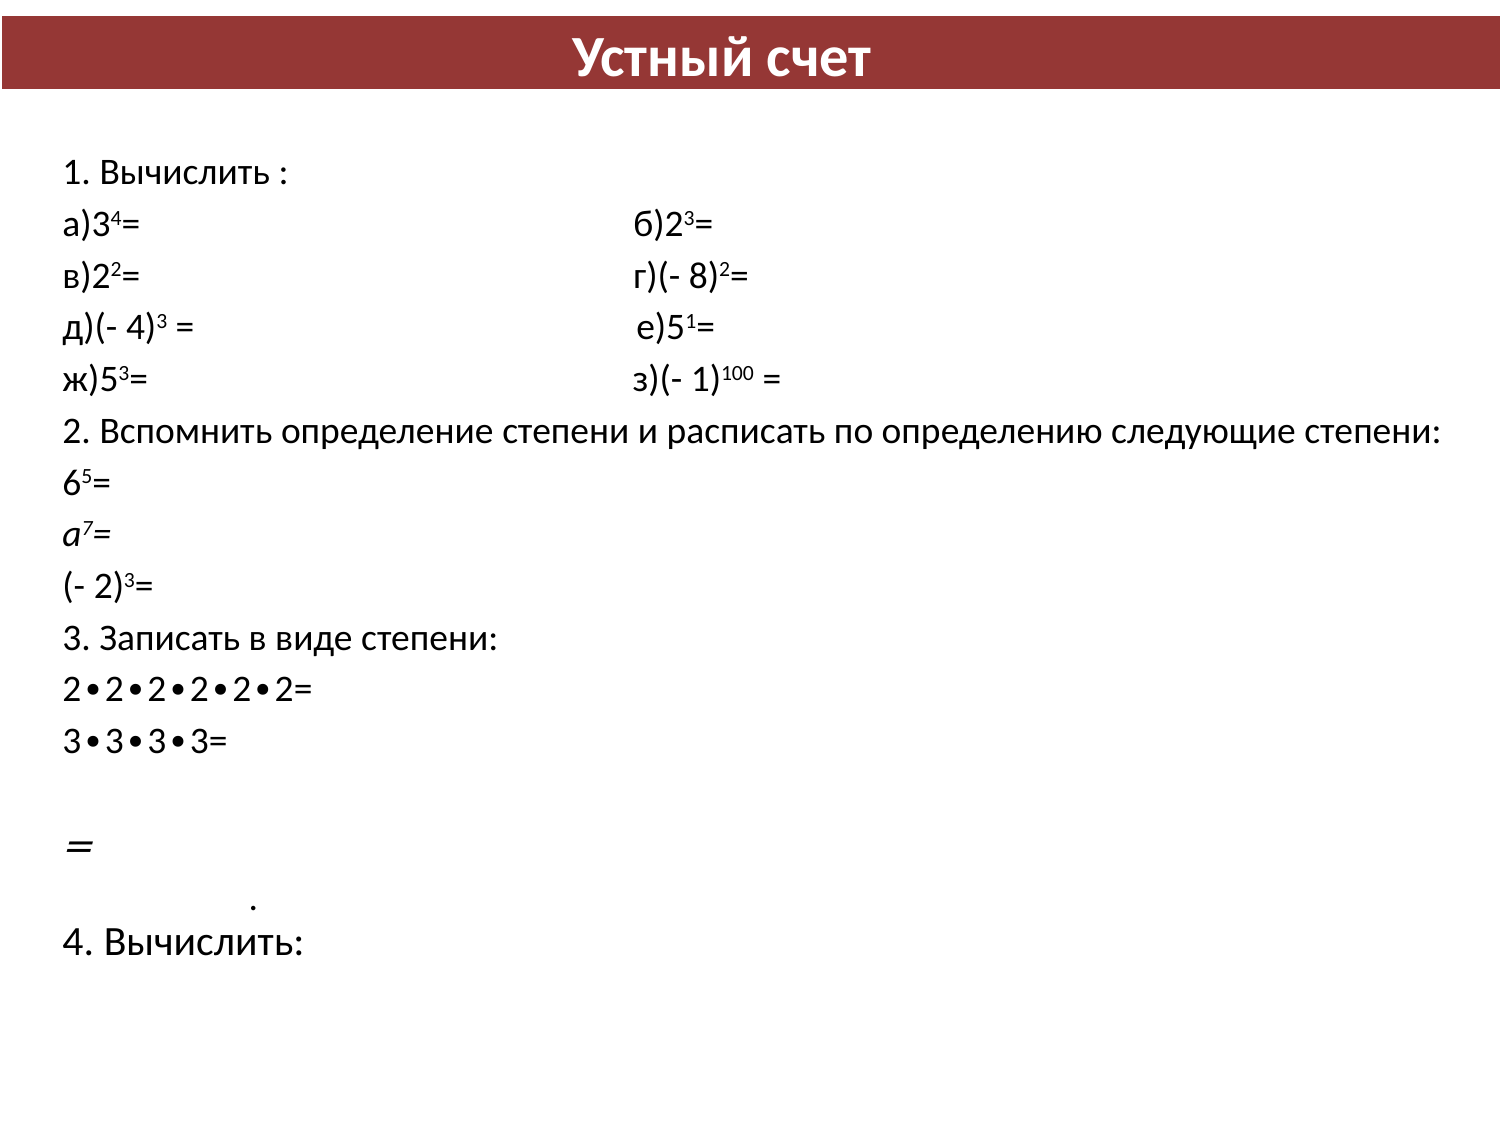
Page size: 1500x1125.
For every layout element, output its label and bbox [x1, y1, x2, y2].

text_box [1, 13, 1500, 92]
